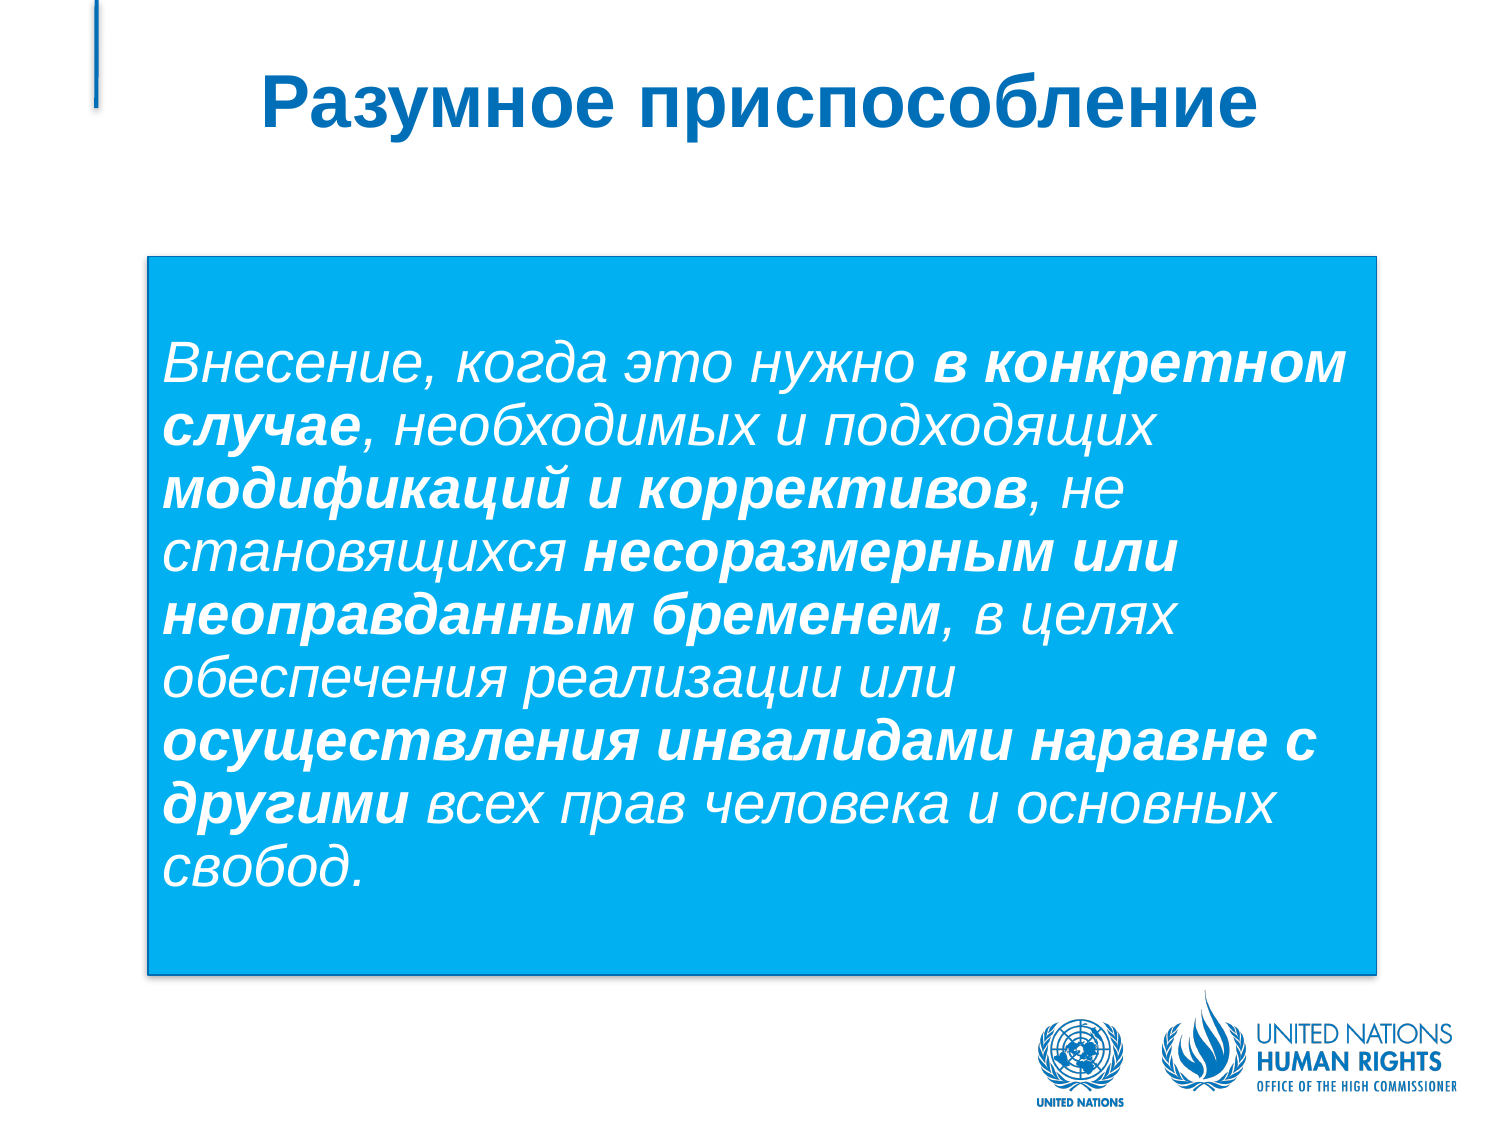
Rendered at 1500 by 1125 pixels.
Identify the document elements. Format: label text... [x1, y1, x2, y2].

picture [1037, 990, 1457, 1107]
text_box Внесение, когда это нужно в конкретном случае, необходимых и подходящих модификаций и коррективов, не становящихся несоразмерным или неоправданным бременем, в целях обеспечения реализации или осуществления инвалидами наравне с другими всех прав человека и основных свобод. [147, 256, 1377, 976]
title Разумное приспособление [64, 45, 1456, 224]
